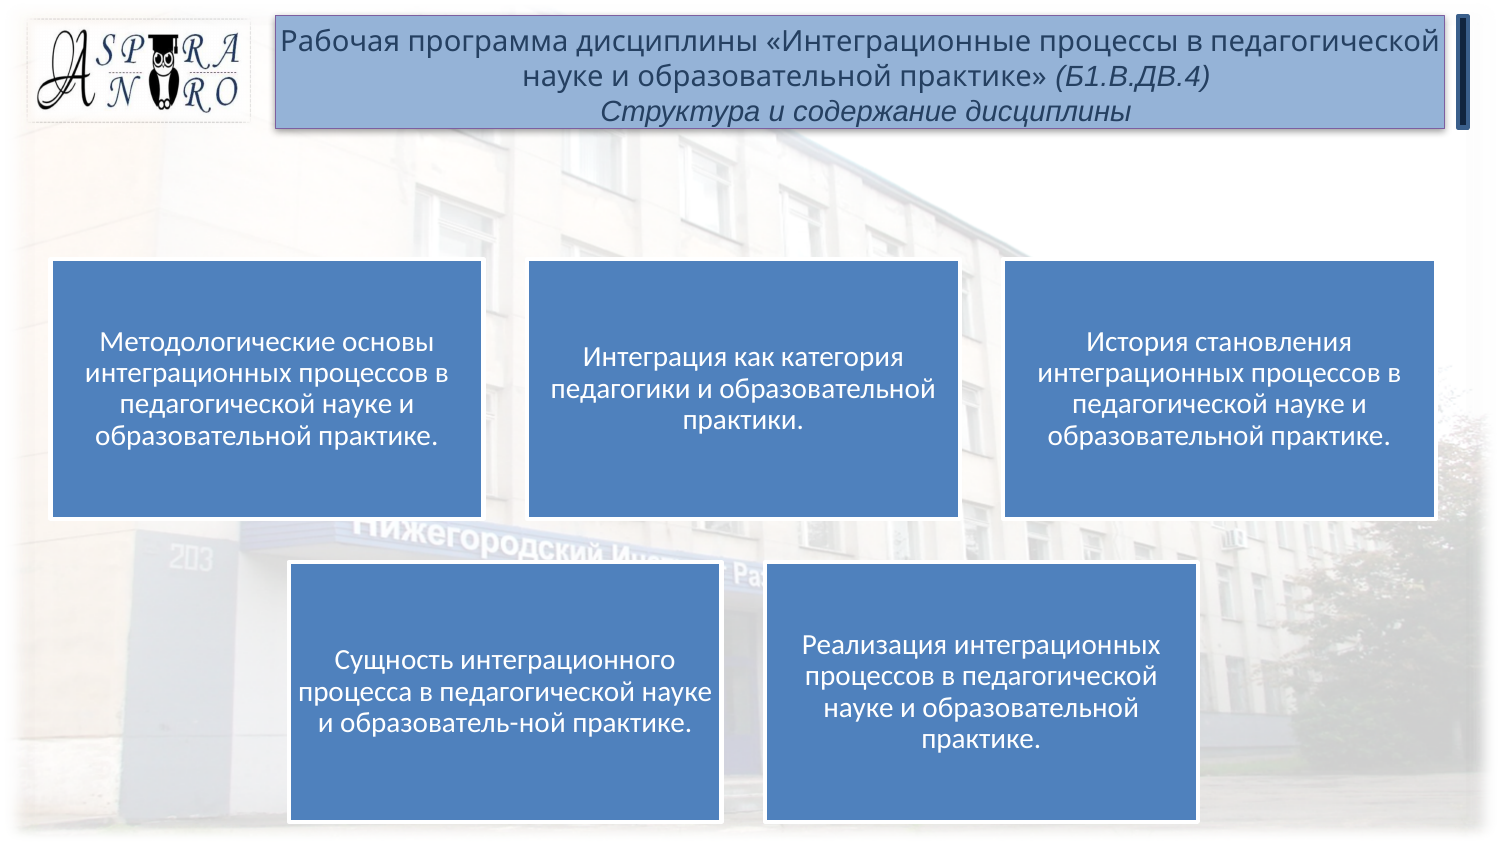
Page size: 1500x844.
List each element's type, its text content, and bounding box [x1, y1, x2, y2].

title Рабочая программа дисциплины «Интеграционные процессы в педагогической науке и образовательной практике» (Б1.В.ДВ.4) Структура и содержание дисциплины [275, 15, 1445, 129]
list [20, 258, 1466, 823]
text_box [1456, 14, 1470, 130]
picture [0, 0, 1500, 844]
